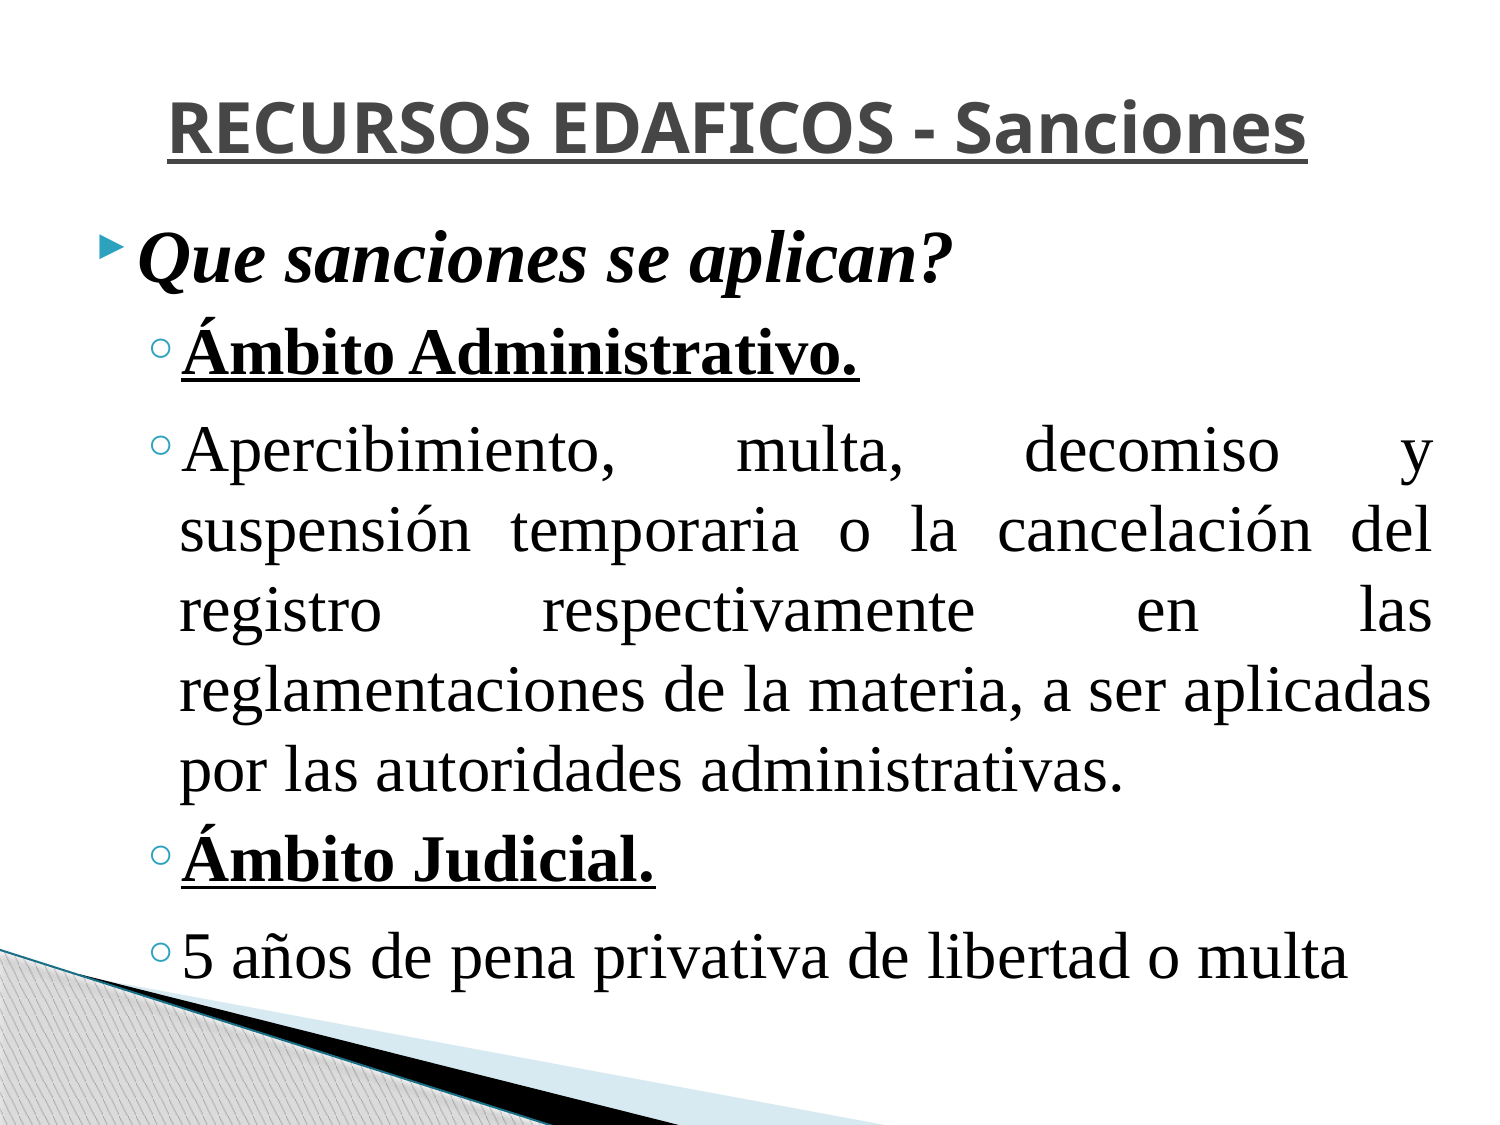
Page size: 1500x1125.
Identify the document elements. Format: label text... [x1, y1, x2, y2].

list Que sanciones se aplican? Ámbito Administrativo. Apercibimiento, multa, decomiso y suspensión temporaria o la cancelación del registro respectivamente en las reglamentaciones de la materia, a ser aplicadas por las autoridades administrativas. Ámbito Judicial. 5 años de pena privativa de libertad o multa [62, 200, 1450, 1063]
title RECURSOS EDAFICOS - Sanciones [75, 50, 1400, 200]
